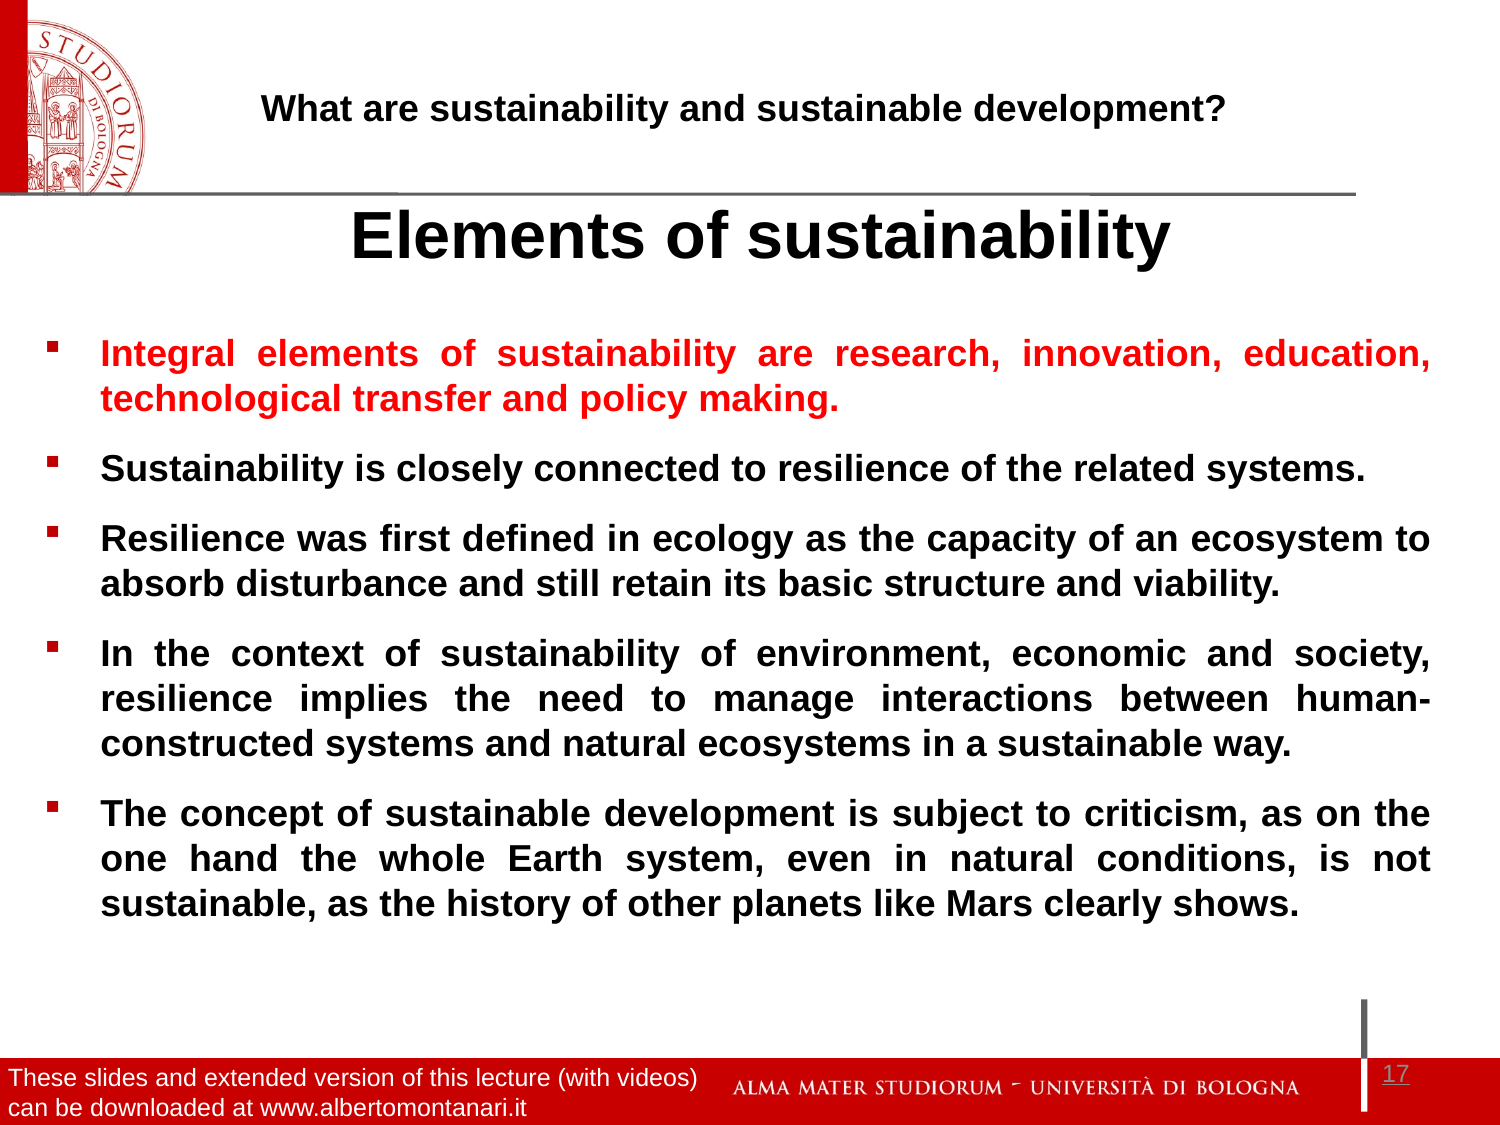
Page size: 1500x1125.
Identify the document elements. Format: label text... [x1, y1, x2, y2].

list Integral elements of sustainability are research, innovation, education, technological transfer and policy making. Sustainability is closely connected to resilience of the related systems. Resilience was first defined in ecology as the capacity of an ecosystem to absorb disturbance and still retain its basic structure and viability. In the context of sustainability of environment, economic and society, resilience implies the need to manage interactions between human-constructed systems and natural ecosystems in a sustainable way. The concept of sustainable development is subject to criticism, as on the one hand the whole Earth system, even in natural conditions, is not sustainable, as the history of other planets like Mars clearly shows. [29, 321, 1447, 974]
text_box Elements of sustainability [194, 184, 1329, 280]
picture [28, 16, 151, 192]
picture [0, 1058, 1500, 1125]
slide_number 17 [1074, 1042, 1425, 1103]
